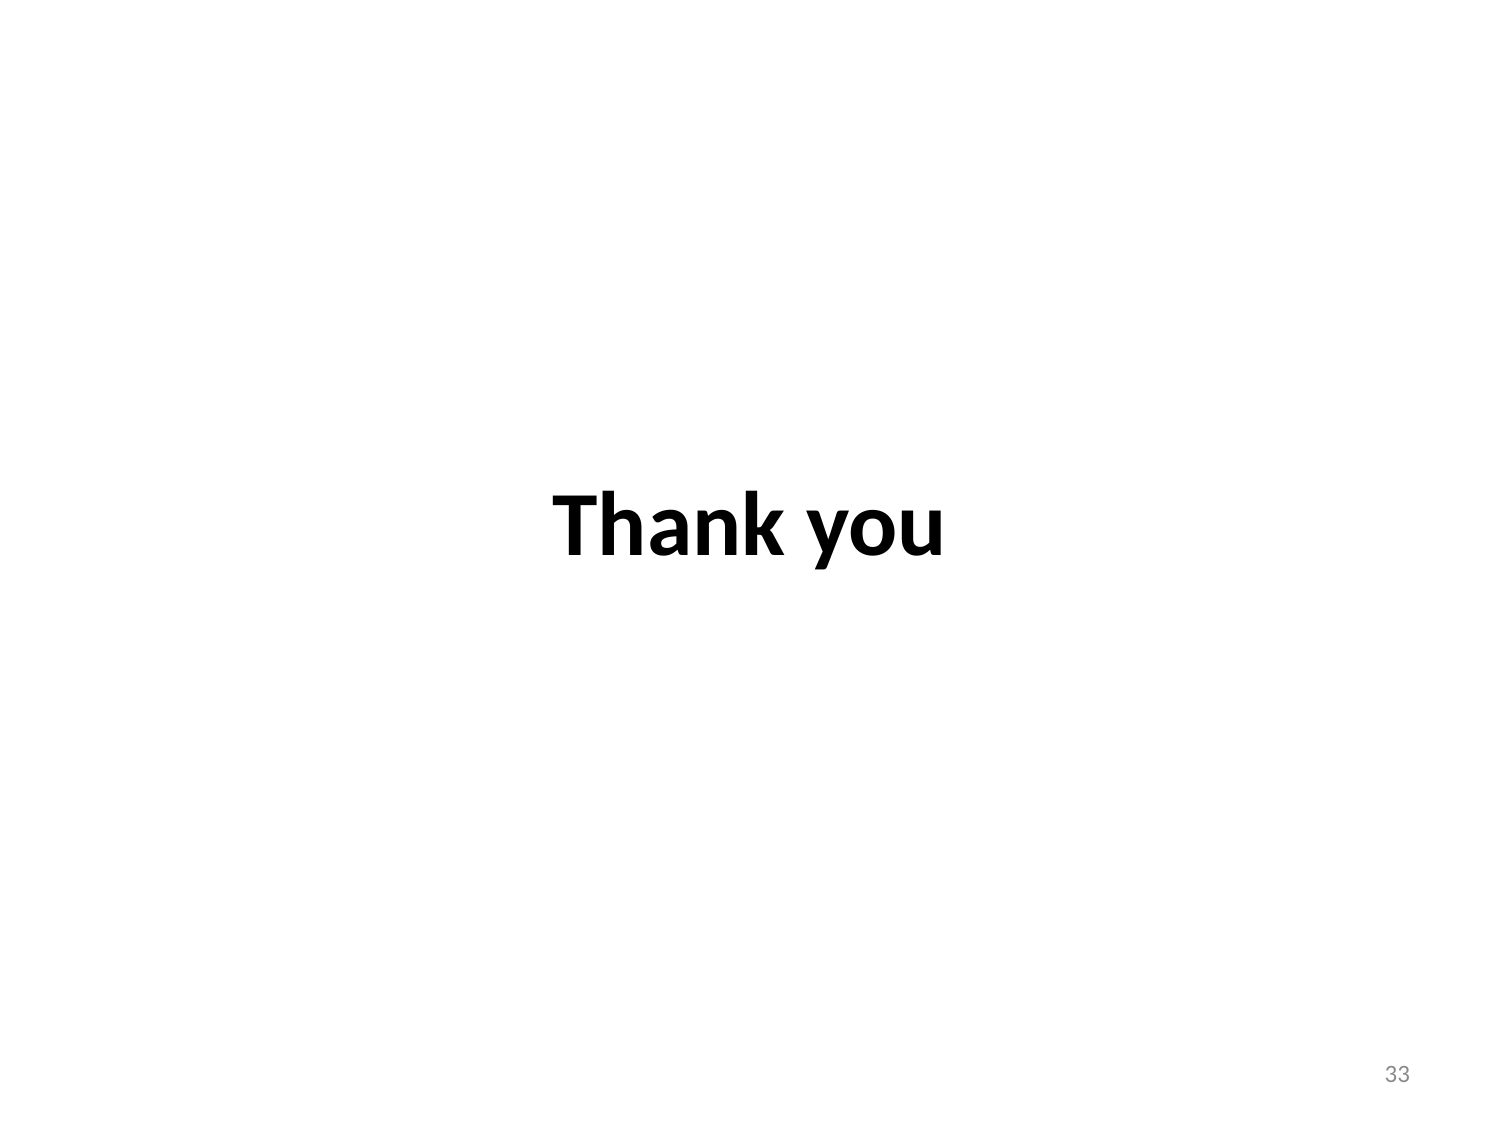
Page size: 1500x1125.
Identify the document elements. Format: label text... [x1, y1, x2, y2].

title Thank you [75, 425, 1425, 613]
slide_number 33 [1074, 1042, 1425, 1103]
